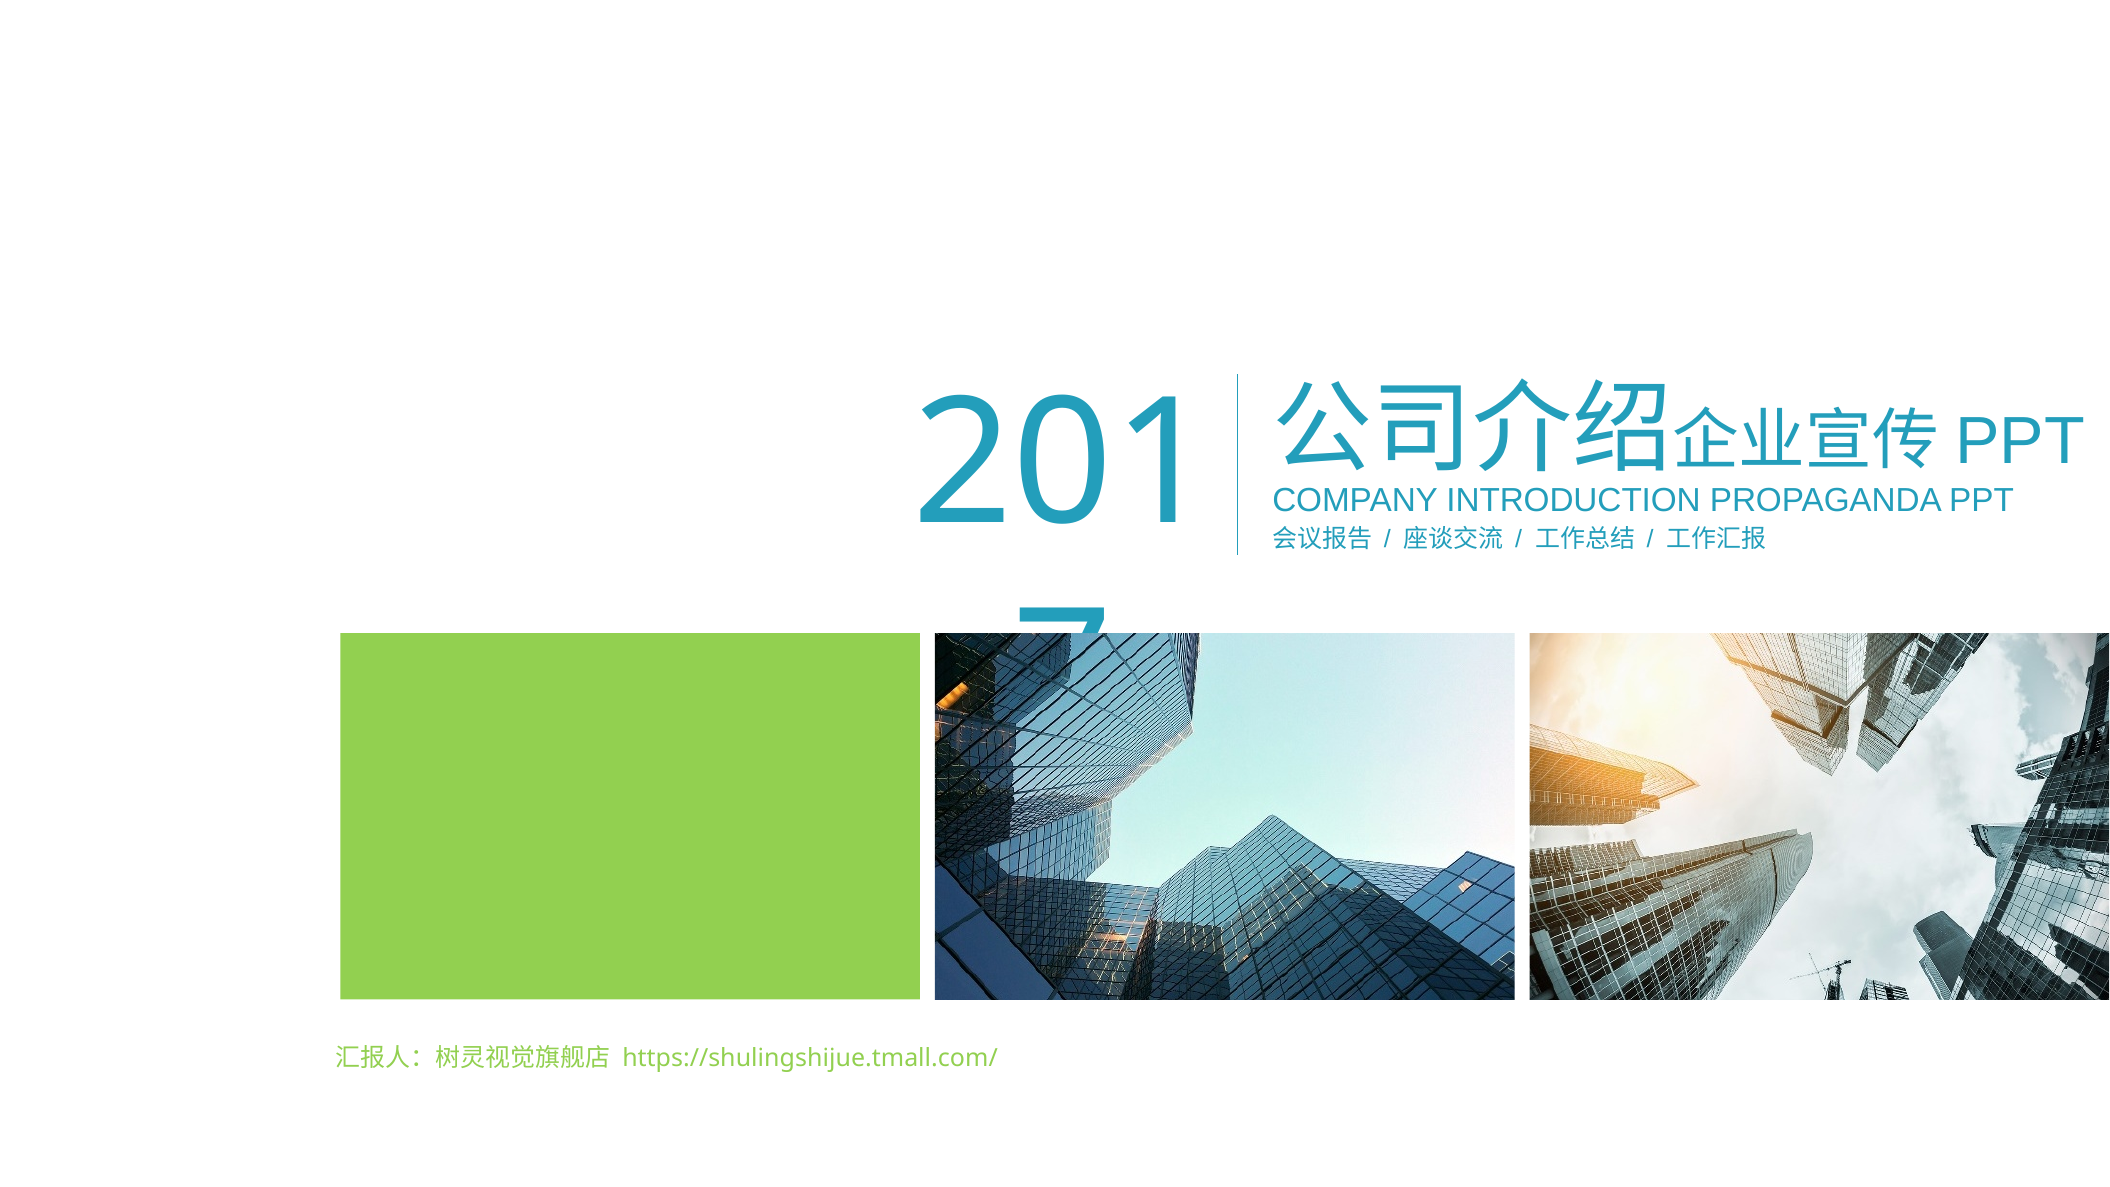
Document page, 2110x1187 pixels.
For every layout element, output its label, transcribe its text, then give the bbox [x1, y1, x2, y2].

text_box [1528, 632, 2110, 1000]
text_box [339, 632, 921, 1000]
text_box 公司介绍企业宣传PPT [1272, 363, 2110, 484]
text_box COMPANY INTRODUCTION PROPAGANDA PPT 会议报告 / 座谈交流 / 工作总结 / 工作汇报 [1272, 484, 2110, 553]
text_box [934, 632, 1516, 1000]
text_box 2017 [894, 347, 1232, 769]
text_box 汇报人：树灵视觉旗舰店 https://shulingshijue.tmall.com/ [335, 1041, 1074, 1072]
